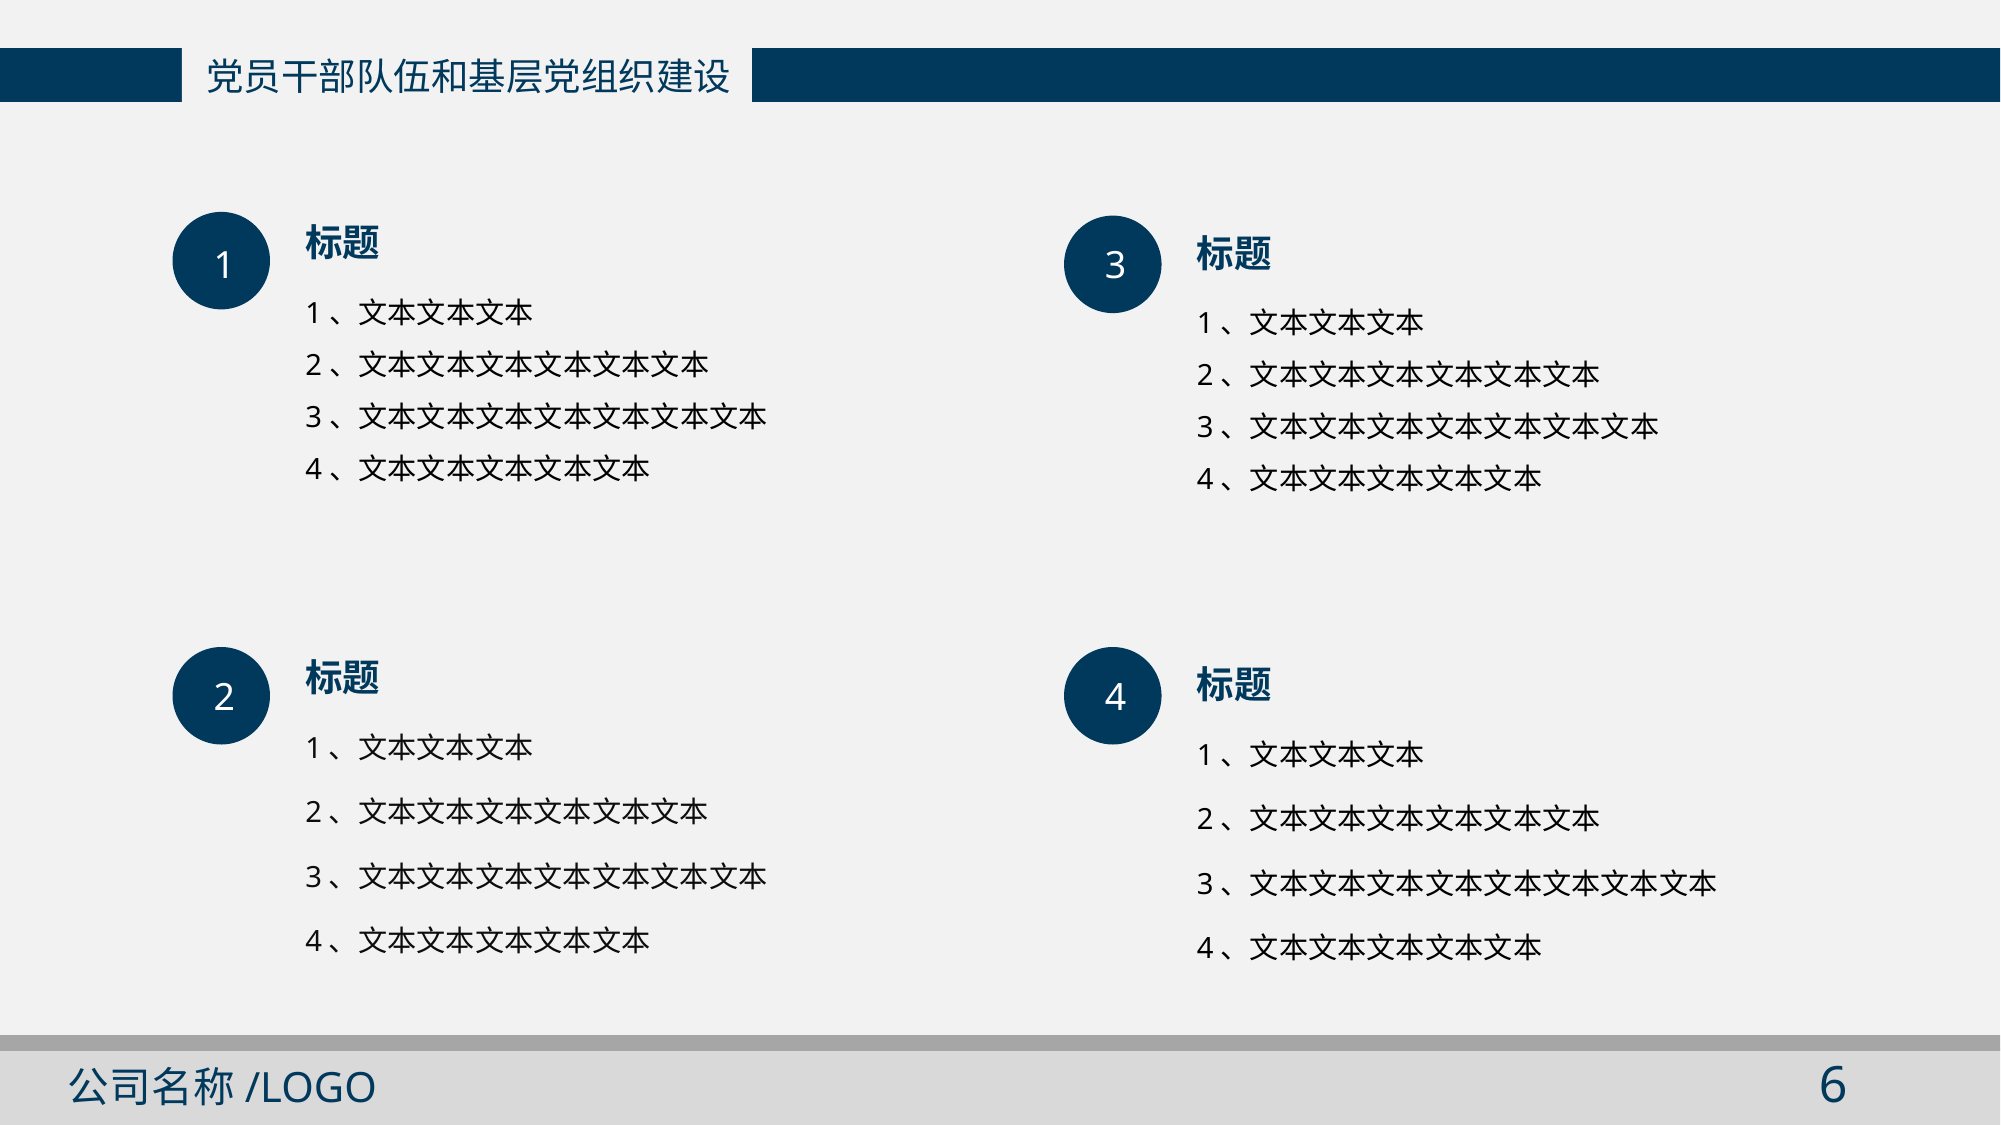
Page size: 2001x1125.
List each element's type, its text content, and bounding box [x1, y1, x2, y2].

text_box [172, 646, 270, 745]
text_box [1064, 646, 1162, 745]
slide_number 5 [1412, 1057, 1863, 1117]
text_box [172, 211, 270, 310]
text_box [181, 39, 779, 117]
text_box 标题 1、文本文本文本 2、文本文本文本文本文本文本 3、文本文本文本文本文本文本文本 4、文本文本文本文本文本 [290, 646, 818, 966]
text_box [1064, 215, 1862, 507]
text_box 标题 1、文本文本文本 2、文本文本文本文本文本文本 3、文本文本文本文本文本文本文本 4、文本文本文本文本文本 [290, 211, 977, 493]
text_box 标题 1、文本文本文本 2、文本文本文本文本文本文本 3、文本文本文本文本文本文本文本文本 4、文本文本文本文本文本 [1182, 646, 1755, 973]
